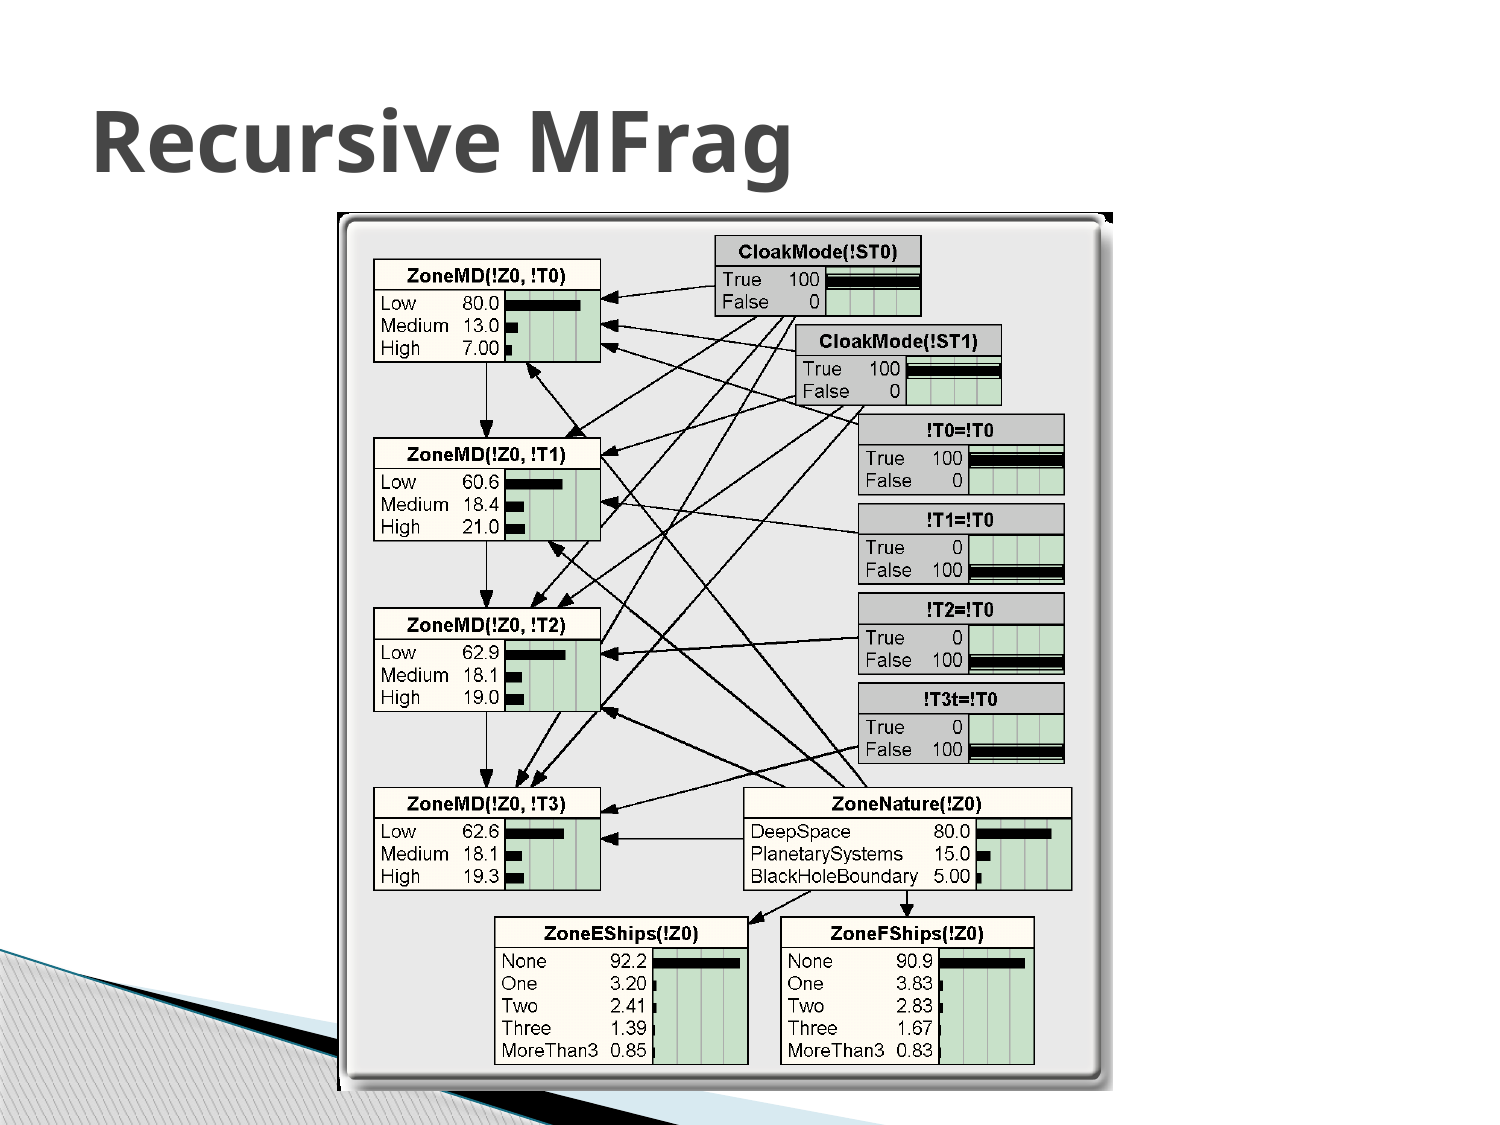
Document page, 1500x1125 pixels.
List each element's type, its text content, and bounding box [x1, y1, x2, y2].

picture [337, 212, 1113, 1092]
title Recursive MFrag [75, 45, 1425, 233]
